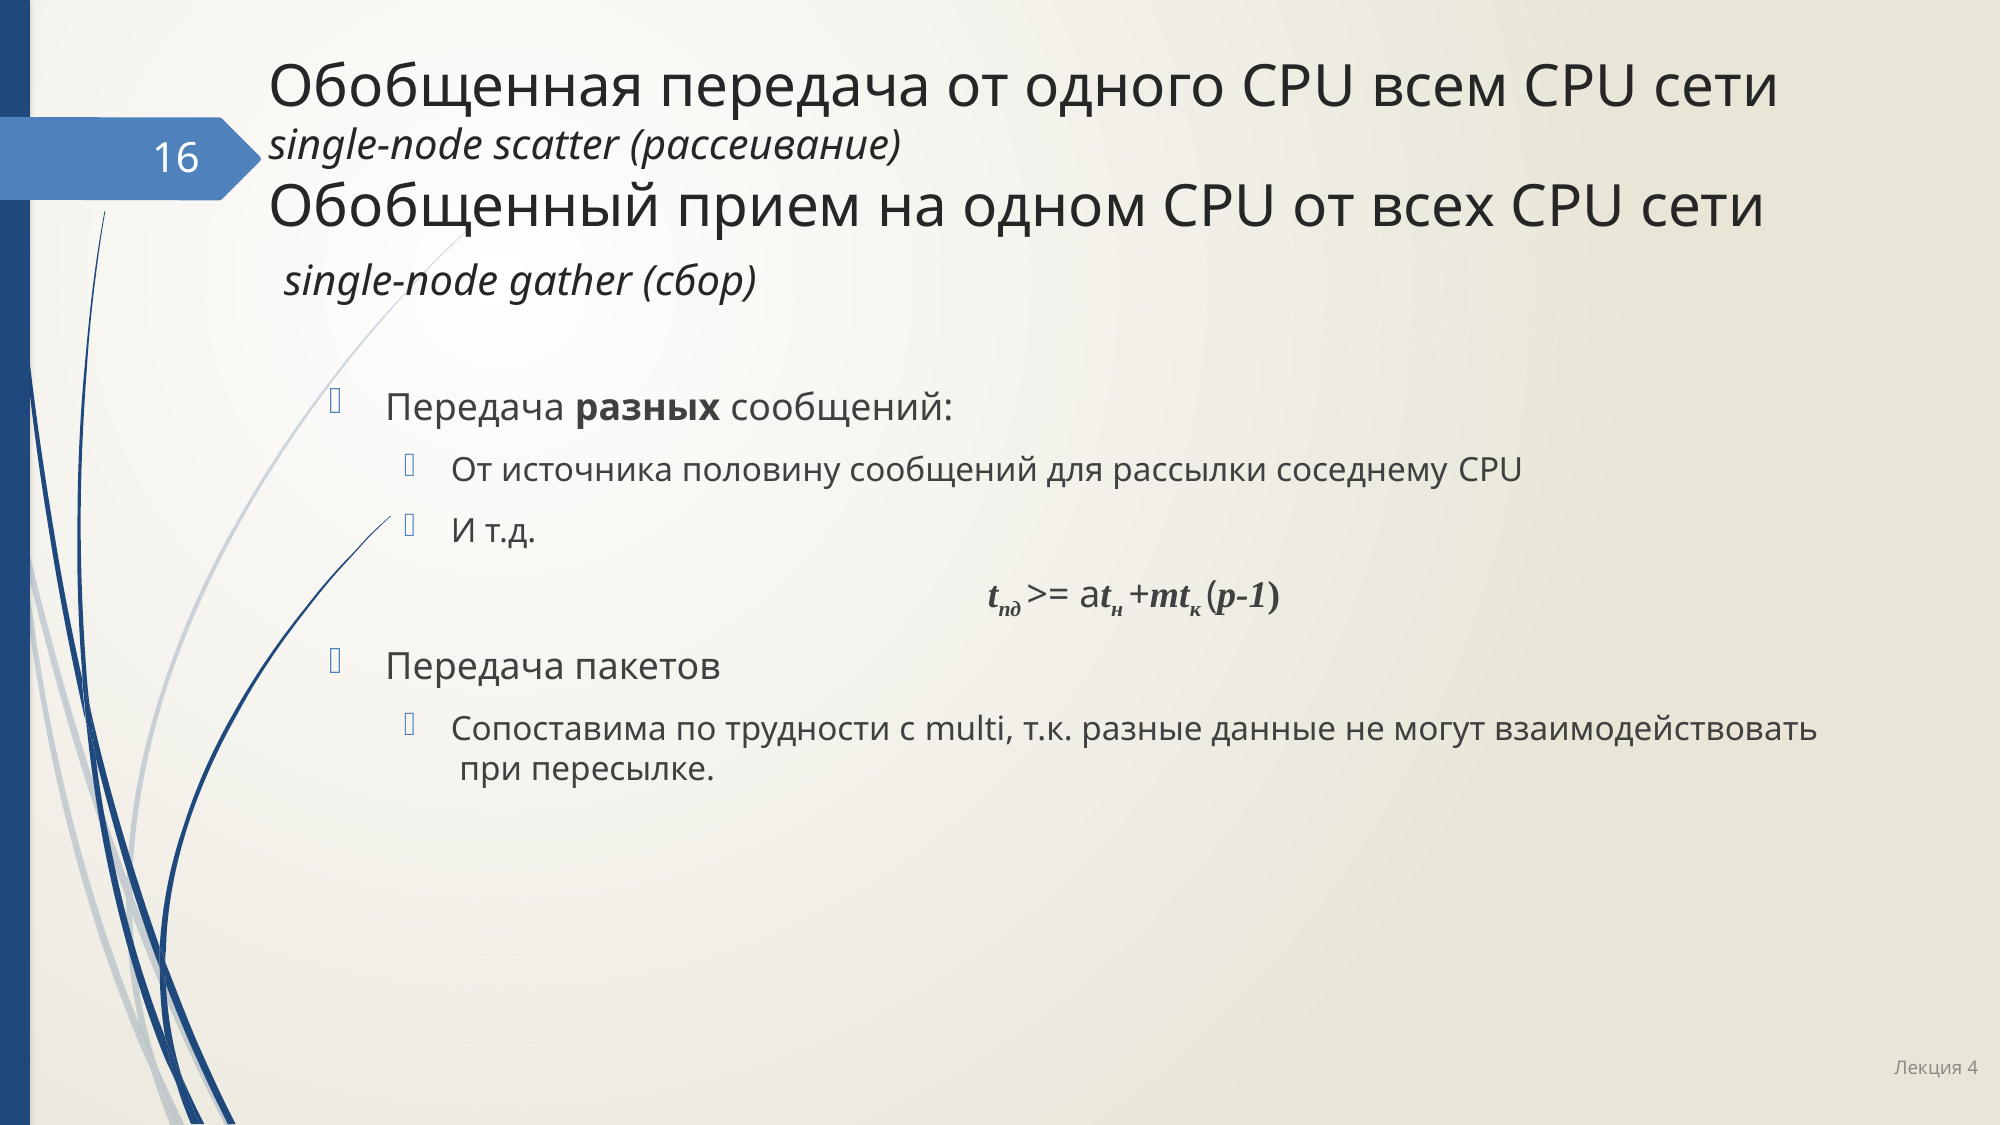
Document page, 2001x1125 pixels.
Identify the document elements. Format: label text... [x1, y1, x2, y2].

footer Лекция 4 [1879, 1038, 2000, 1099]
list Передача разных сообщений: От источника половину сообщений для рассылки соседнему CPU И т.д. tпд >= atн +mtк (p-1) Передача пакетов Сопоставима по трудности с multi, т.к. разные данные не могут взаимодействовать при пересылке. [313, 375, 1954, 953]
title Обобщенная передача от одного CPU всем CPU сети single-node scatter (рассеивание) Обобщенный прием на одном CPU от всех CPU сети single-node gather (сбор) [253, 40, 1954, 360]
slide_number 16 [87, 129, 216, 190]
